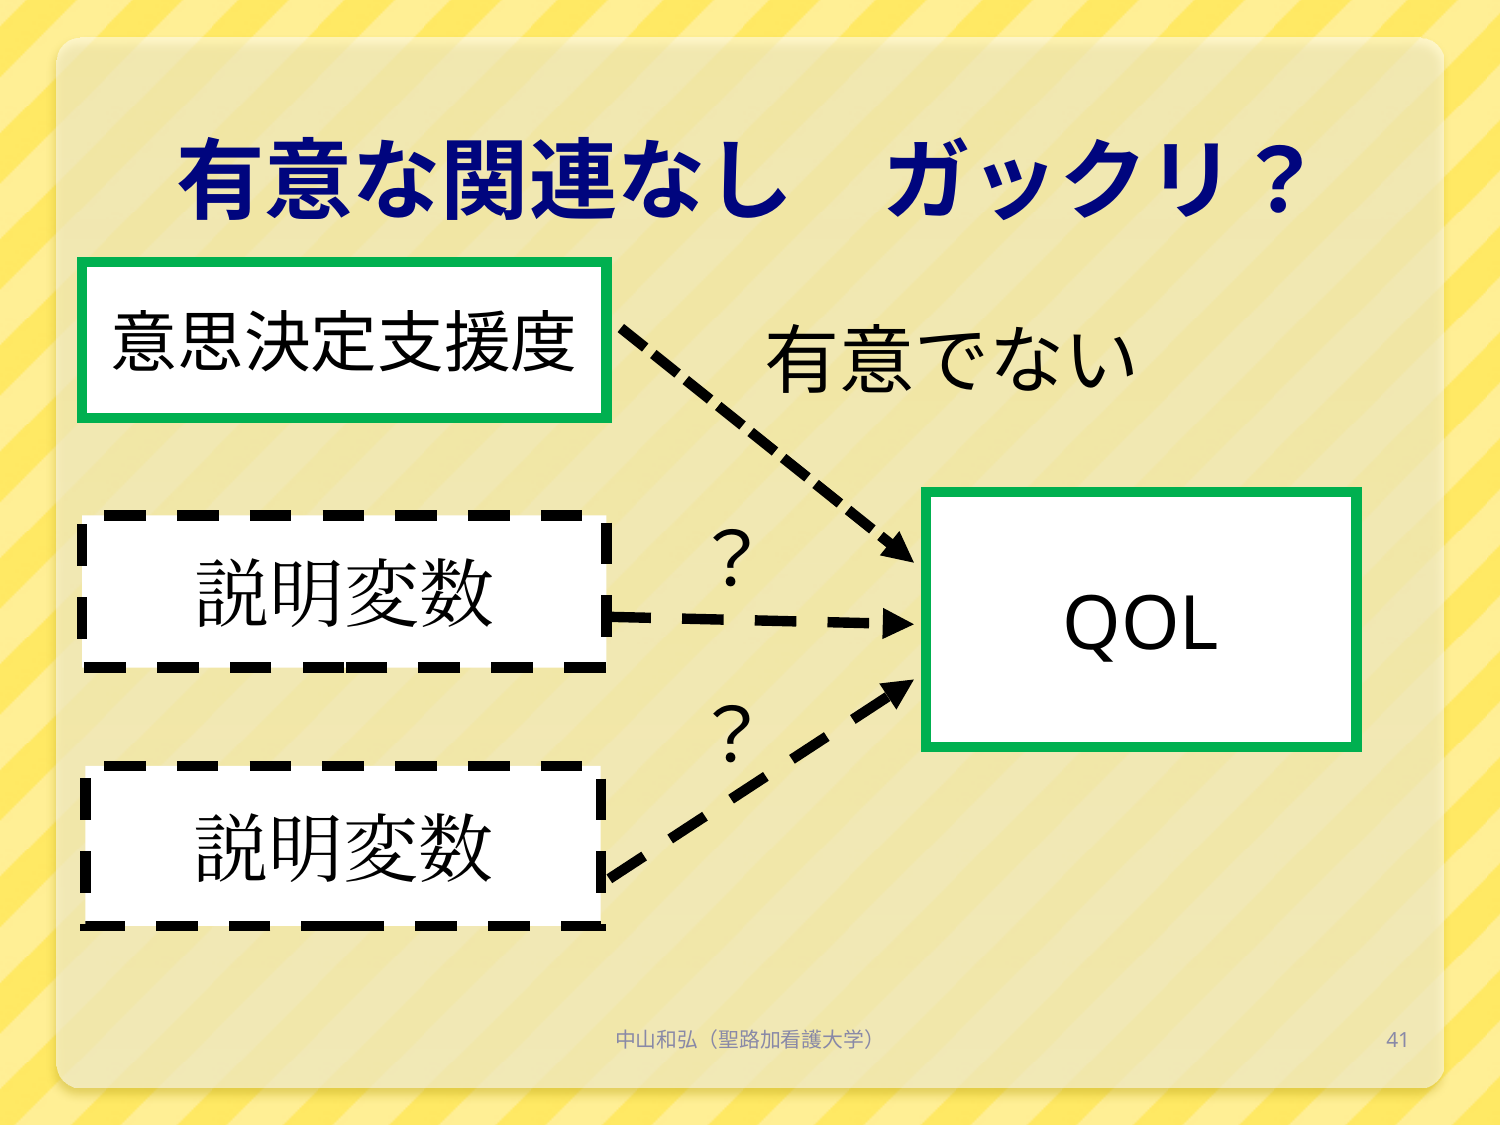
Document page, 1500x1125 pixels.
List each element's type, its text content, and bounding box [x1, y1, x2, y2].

footer 中山和弘（聖路加看護大学） [512, 1019, 988, 1080]
text_box ｒ2 [0, 0, 1500, 1125]
slide_number 41 [1074, 1019, 1425, 1080]
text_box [82, 261, 1357, 927]
title 有意な関連なし ガックリ？ [75, 50, 1425, 238]
